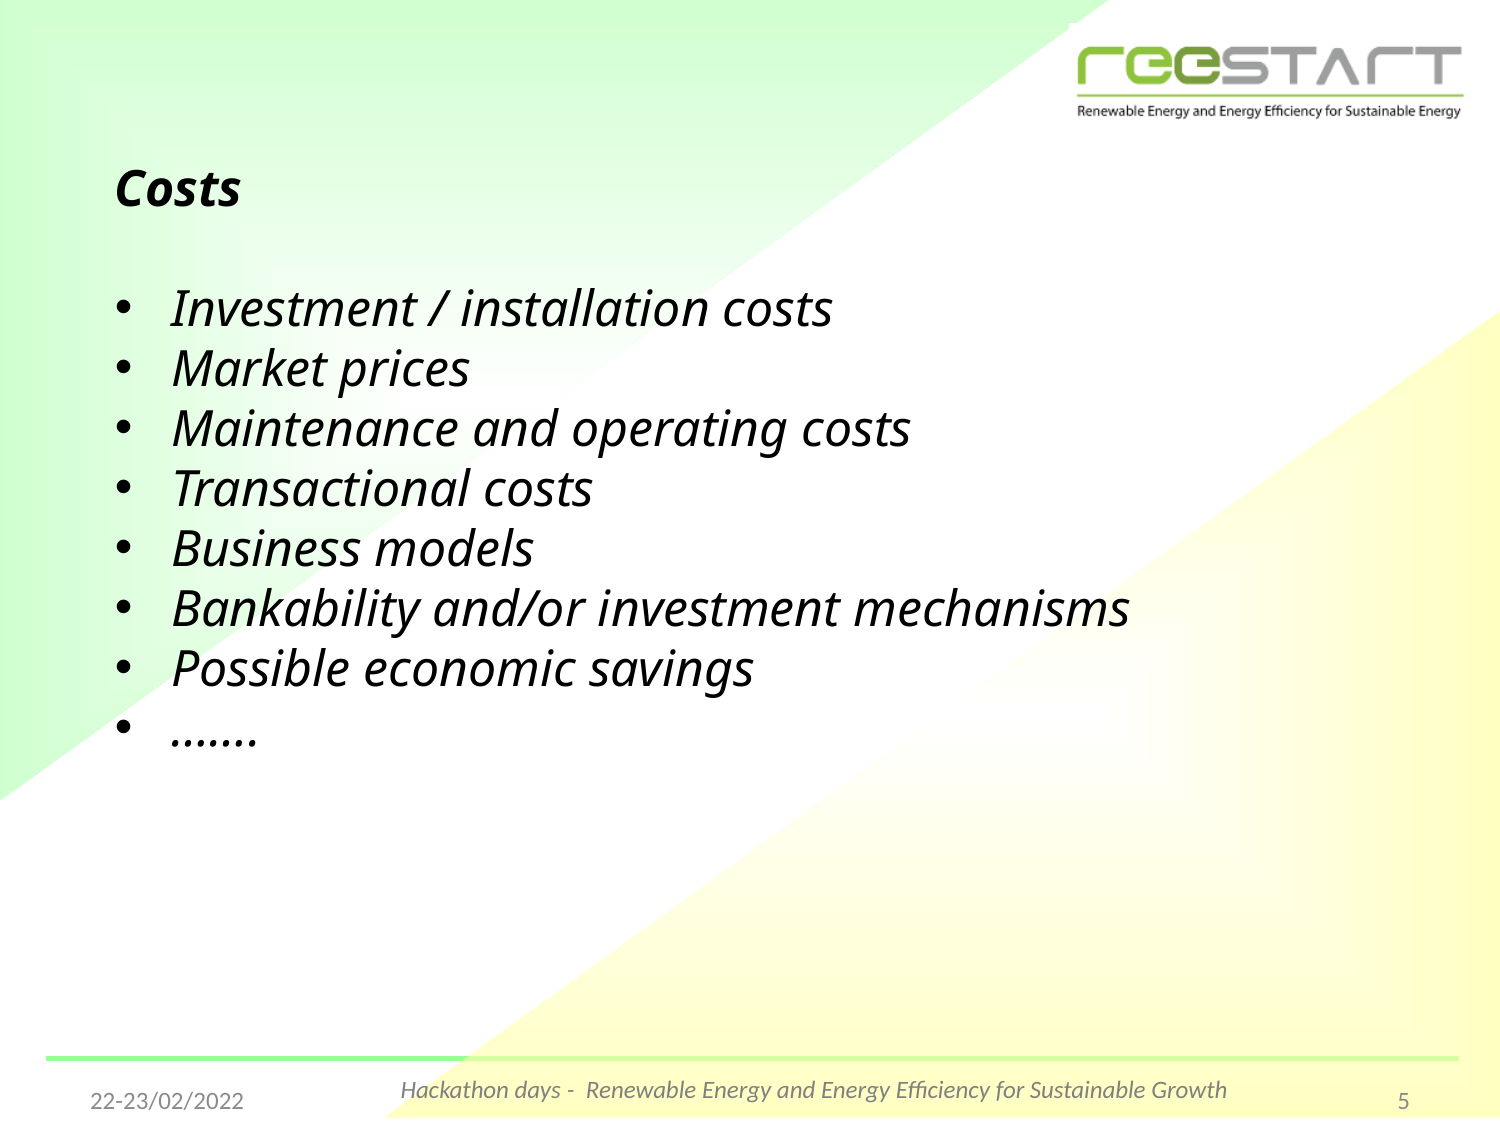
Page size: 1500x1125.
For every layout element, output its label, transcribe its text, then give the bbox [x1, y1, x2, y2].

footer Hackathon days - Renewable Energy and Energy Efficiency for Sustainable Growth [301, 1058, 1329, 1119]
text_box Costs Investment / installation costs Market prices Maintenance and operating costs Transactional costs Business models Bankability and/or investment mechanisms Possible economic savings ……. [100, 148, 1400, 884]
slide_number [75, 1069, 302, 1125]
slide_number 5 [1352, 1069, 1425, 1125]
